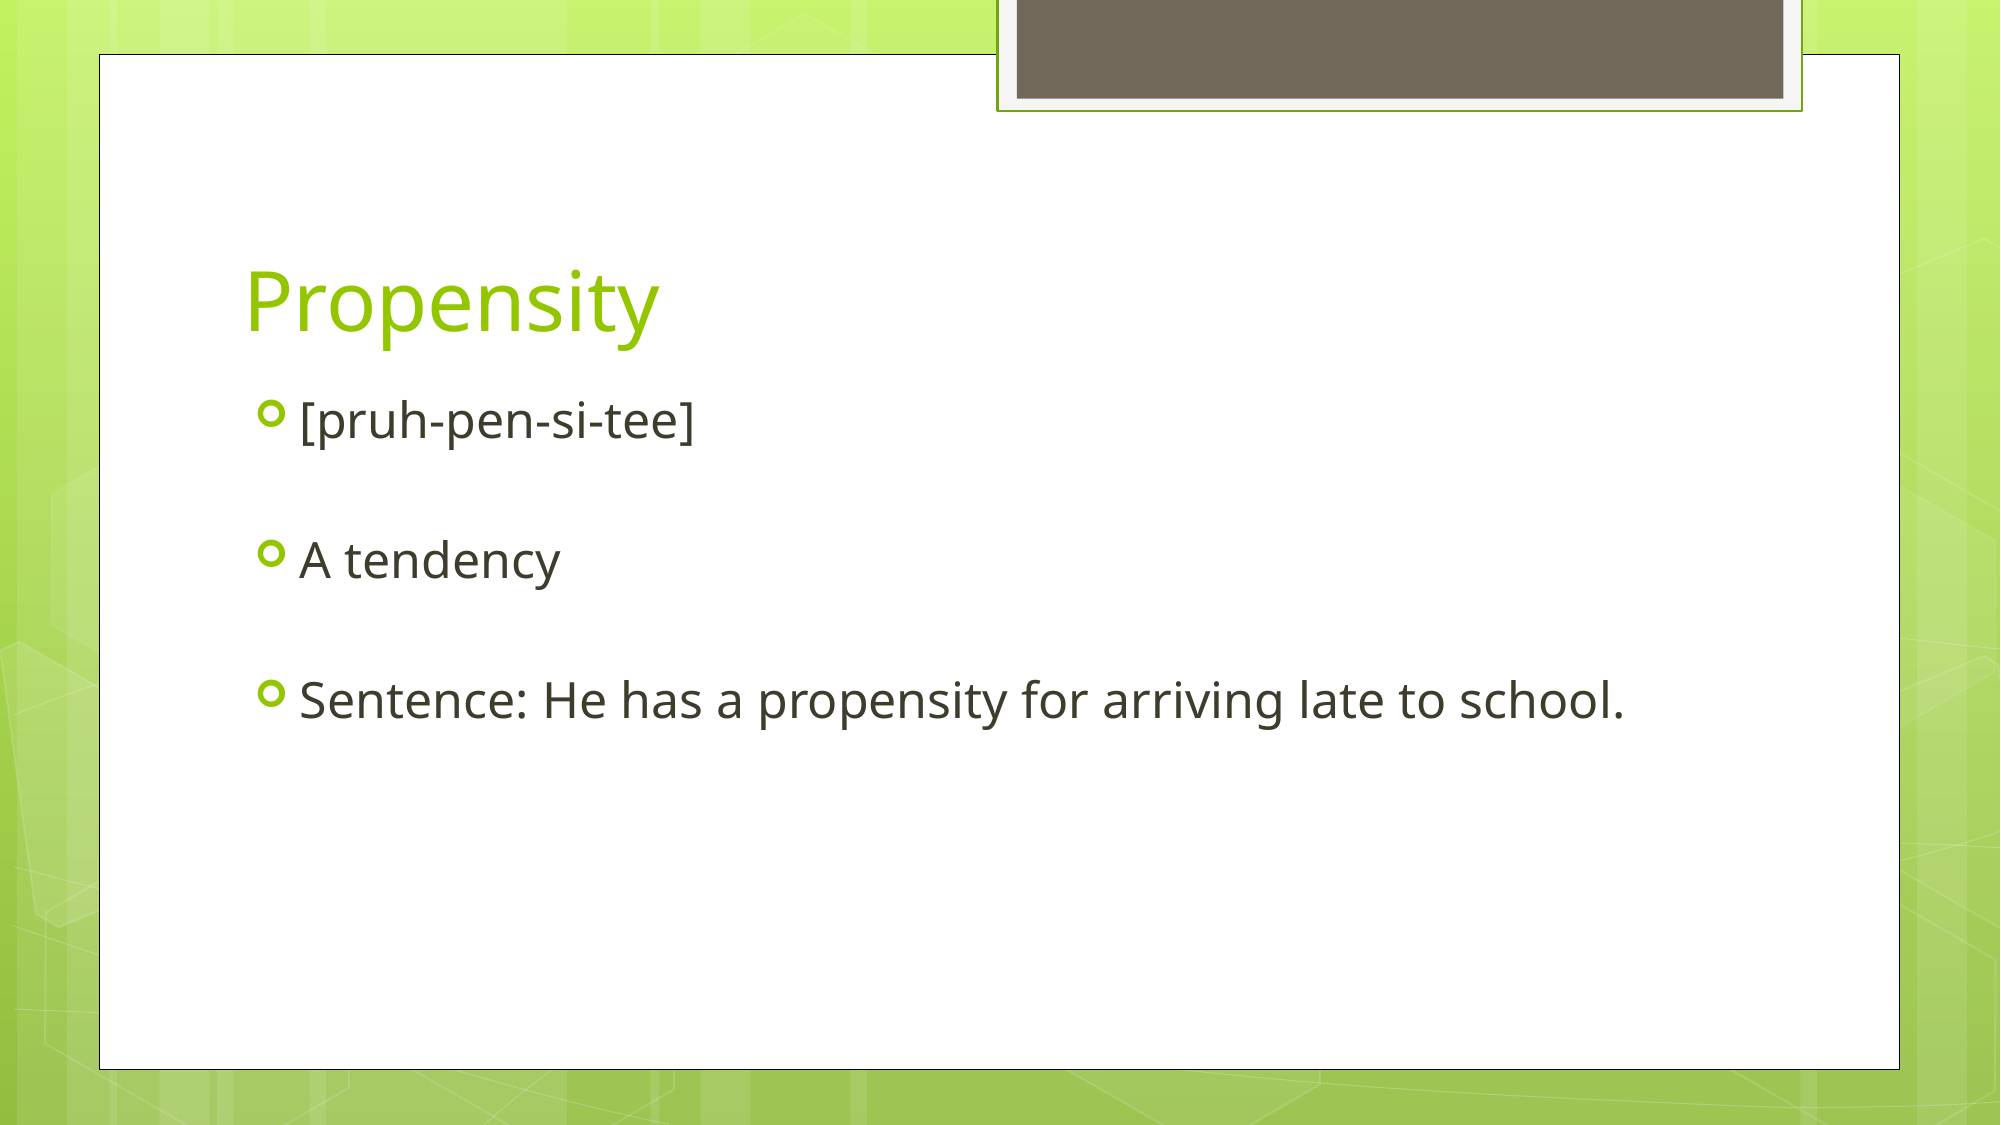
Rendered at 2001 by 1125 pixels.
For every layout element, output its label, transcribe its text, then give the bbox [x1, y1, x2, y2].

title Propensity [228, 168, 1765, 357]
list [pruh-pen-si-tee] A tendency Sentence: He has a propensity for arriving late to school. [228, 381, 1711, 957]
